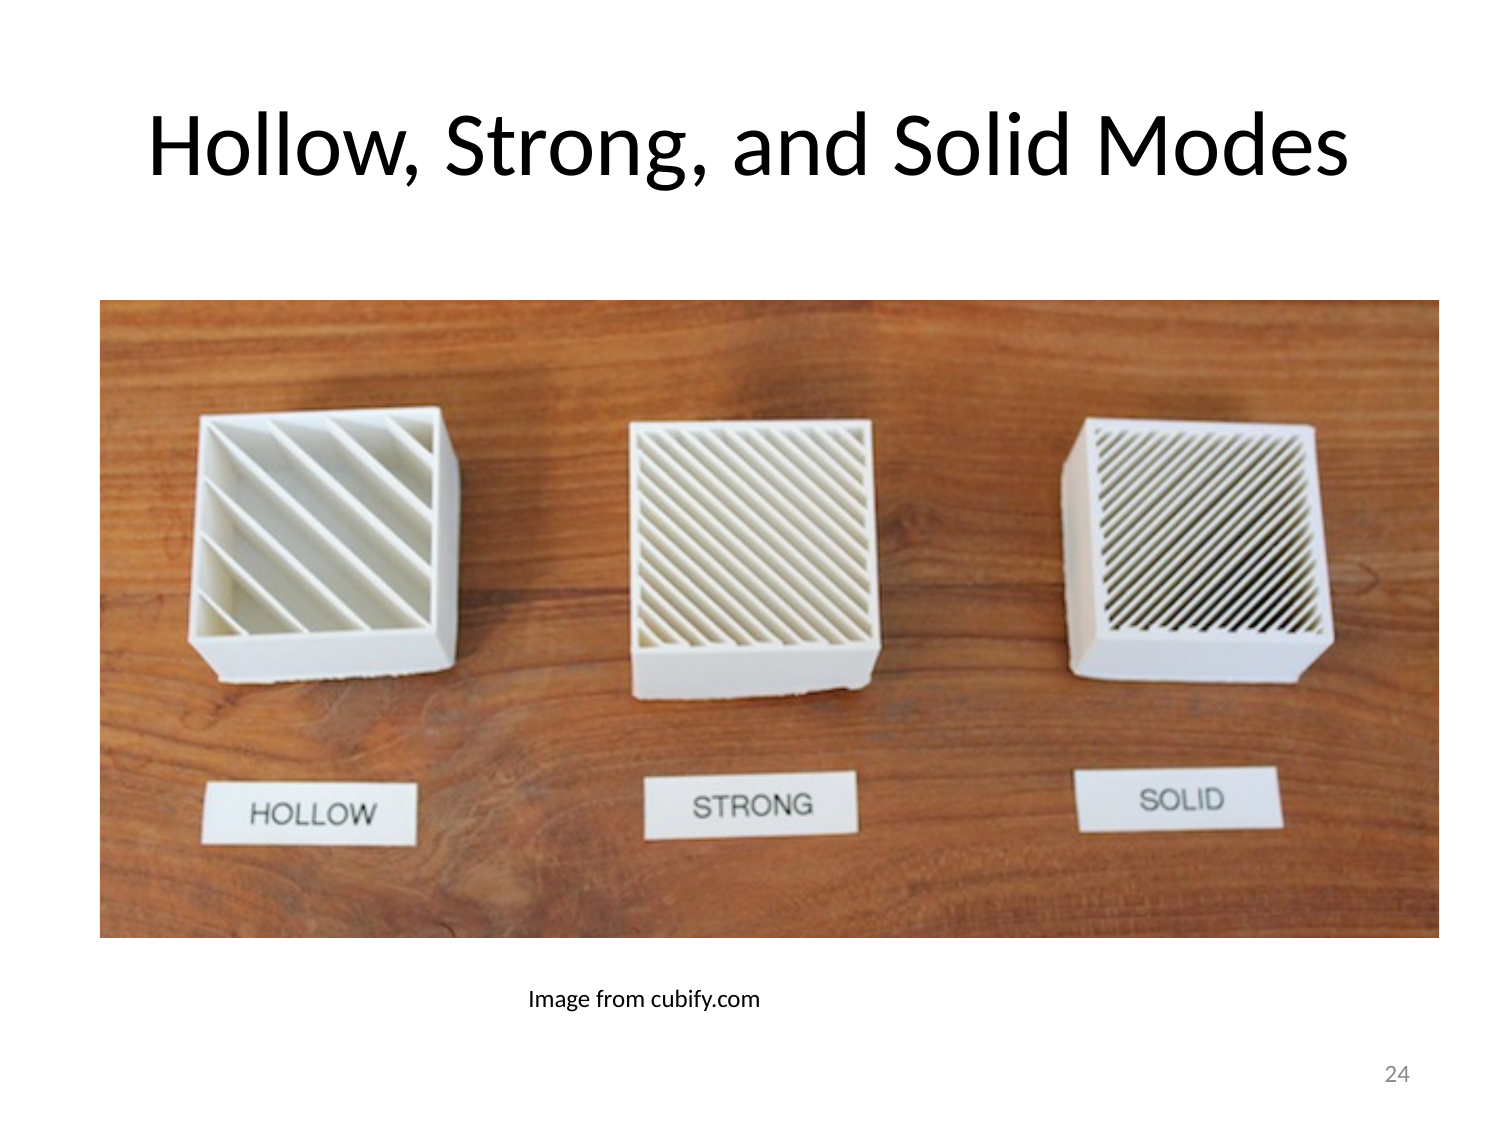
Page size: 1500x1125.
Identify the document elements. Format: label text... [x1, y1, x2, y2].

title Hollow, Strong, and Solid Modes [75, 45, 1425, 233]
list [99, 299, 1440, 938]
text_box Image from cubify.com [513, 975, 777, 1020]
slide_number 24 [1074, 1042, 1425, 1103]
